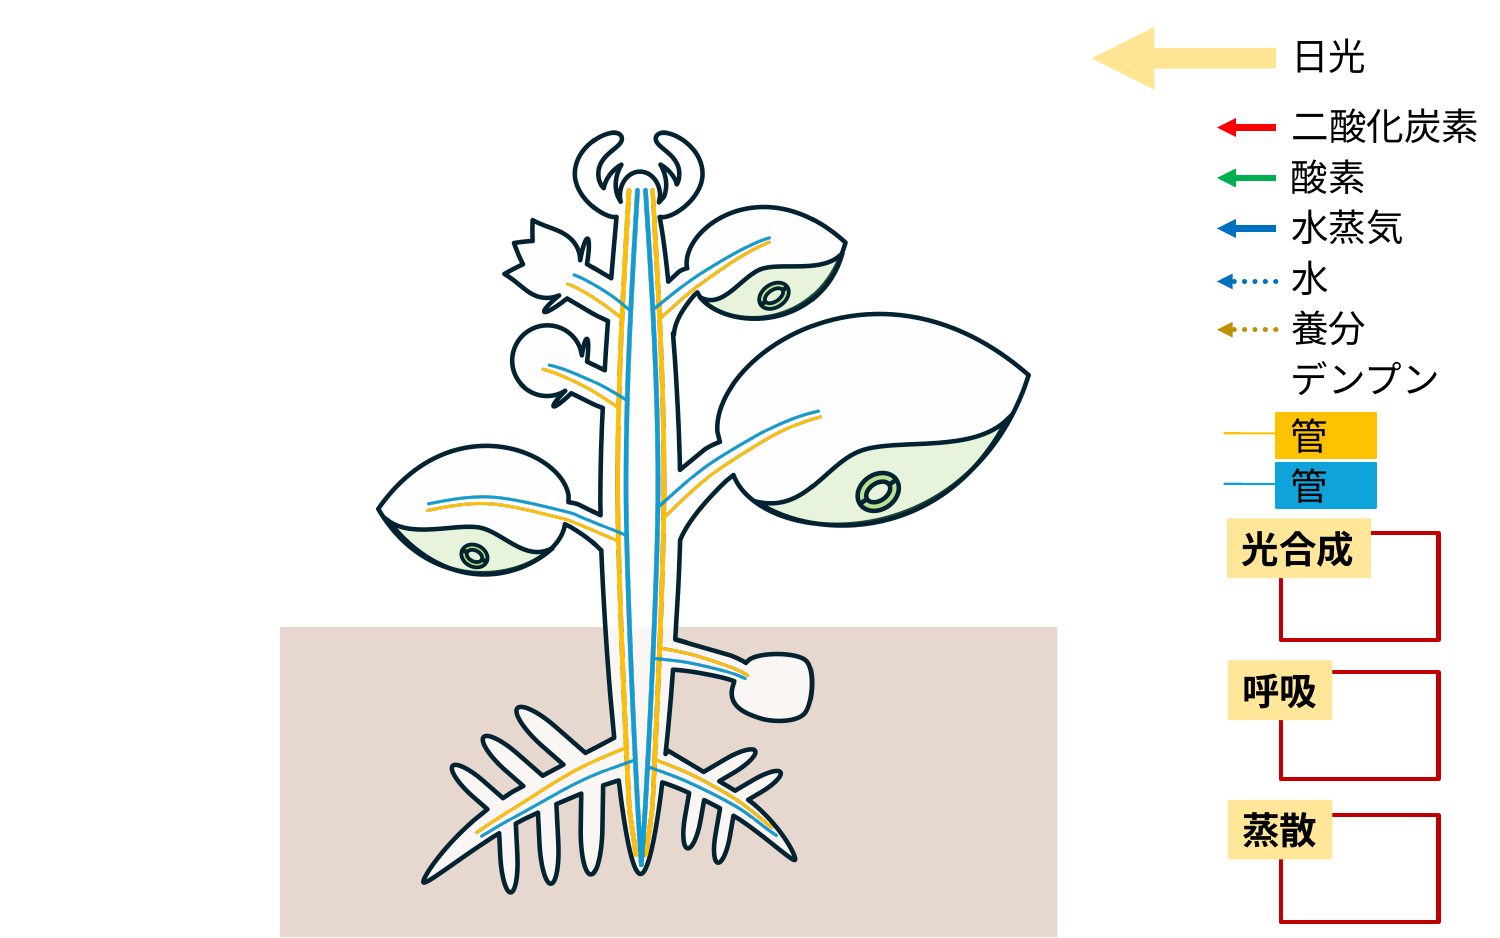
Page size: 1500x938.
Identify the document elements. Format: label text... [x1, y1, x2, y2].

picture [601, 130, 676, 190]
text_box 呼吸 [1227, 660, 1333, 721]
text_box デンプン [1275, 348, 1476, 409]
text_box 日光 [1276, 25, 1382, 86]
text_box 水蒸気 [1276, 196, 1419, 257]
text_box [1279, 813, 1441, 924]
picture [513, 379, 1031, 895]
text_box 管 [1223, 463, 1377, 509]
text_box 管 [1223, 412, 1377, 458]
text_box [1279, 531, 1441, 642]
text_box 水 [1276, 247, 1344, 297]
text_box 二酸化炭素 [1277, 95, 1495, 156]
text_box [1279, 670, 1441, 781]
text_box 酸素 [1275, 146, 1392, 207]
picture [712, 262, 836, 316]
picture [771, 431, 997, 523]
picture [663, 130, 1031, 463]
text_box 養分 [1276, 297, 1382, 348]
text_box 光合成 [1227, 518, 1371, 579]
text_box 蒸散 [1227, 799, 1333, 860]
picture [382, 136, 1025, 889]
picture [375, 130, 613, 895]
picture [401, 530, 538, 572]
picture [645, 770, 790, 860]
